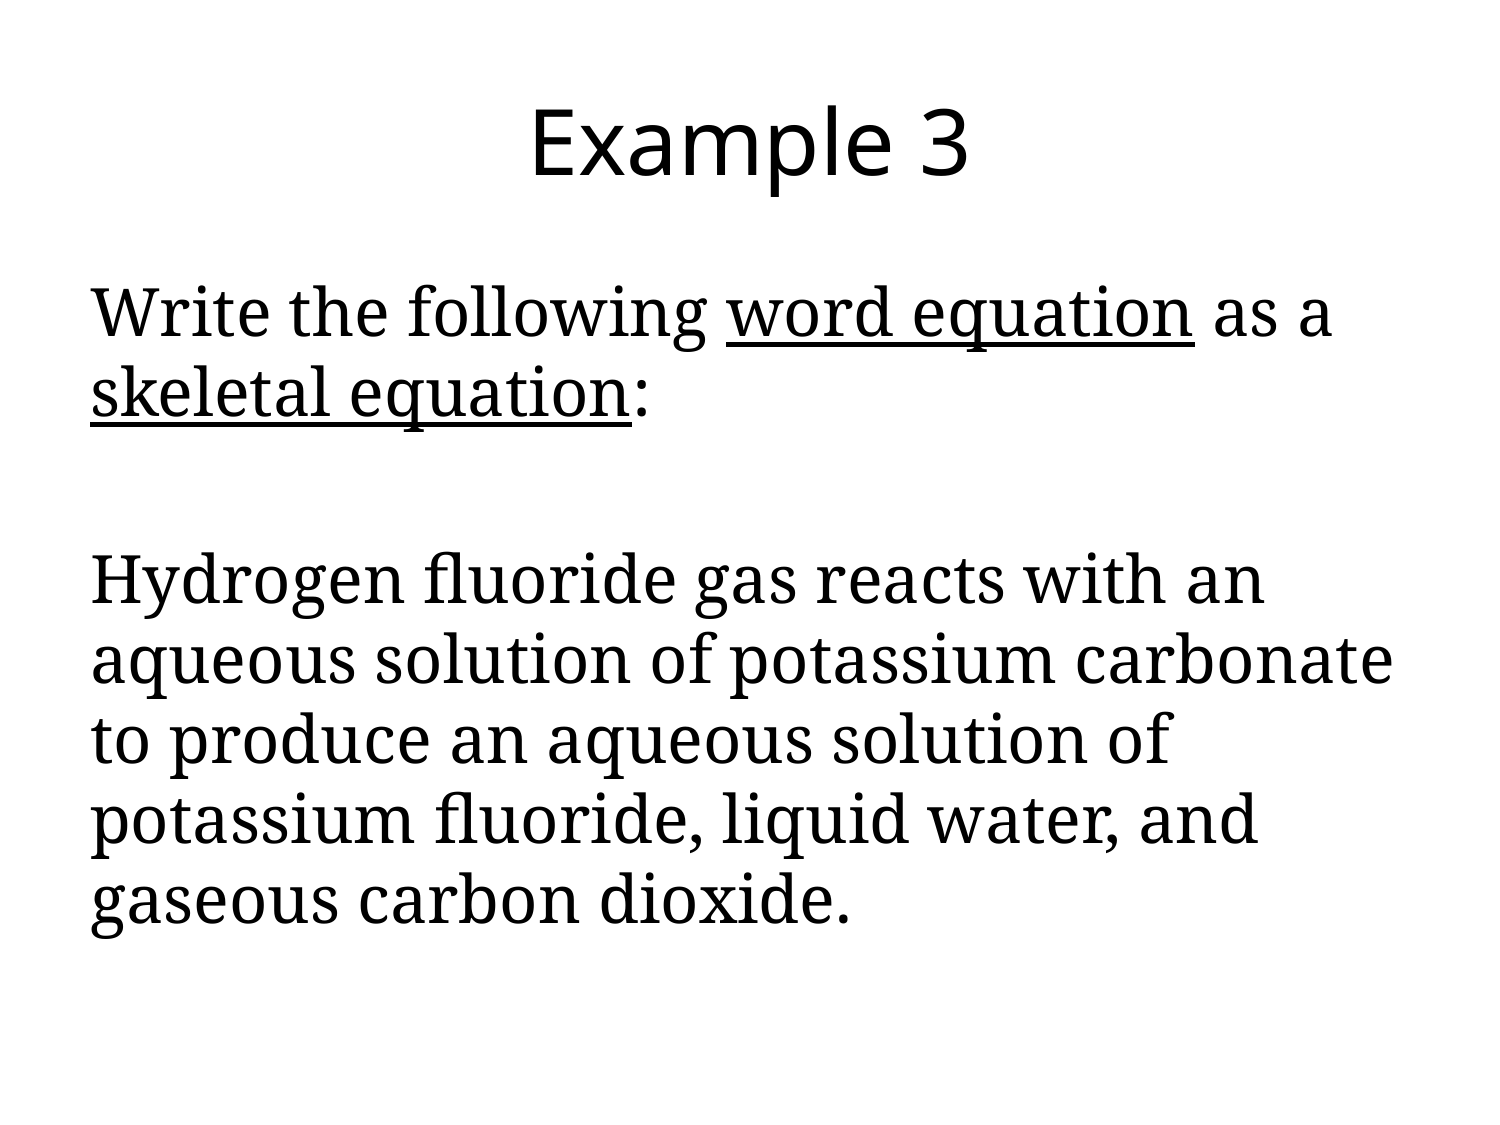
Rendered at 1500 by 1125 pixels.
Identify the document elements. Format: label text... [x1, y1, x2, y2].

title Example 3 [75, 45, 1425, 233]
list Write the following word equation as a skeletal equation: Hydrogen fluoride gas reacts with an aqueous solution of potassium carbonate to produce an aqueous solution of potassium fluoride, liquid water, and gaseous carbon dioxide. [75, 262, 1425, 1005]
